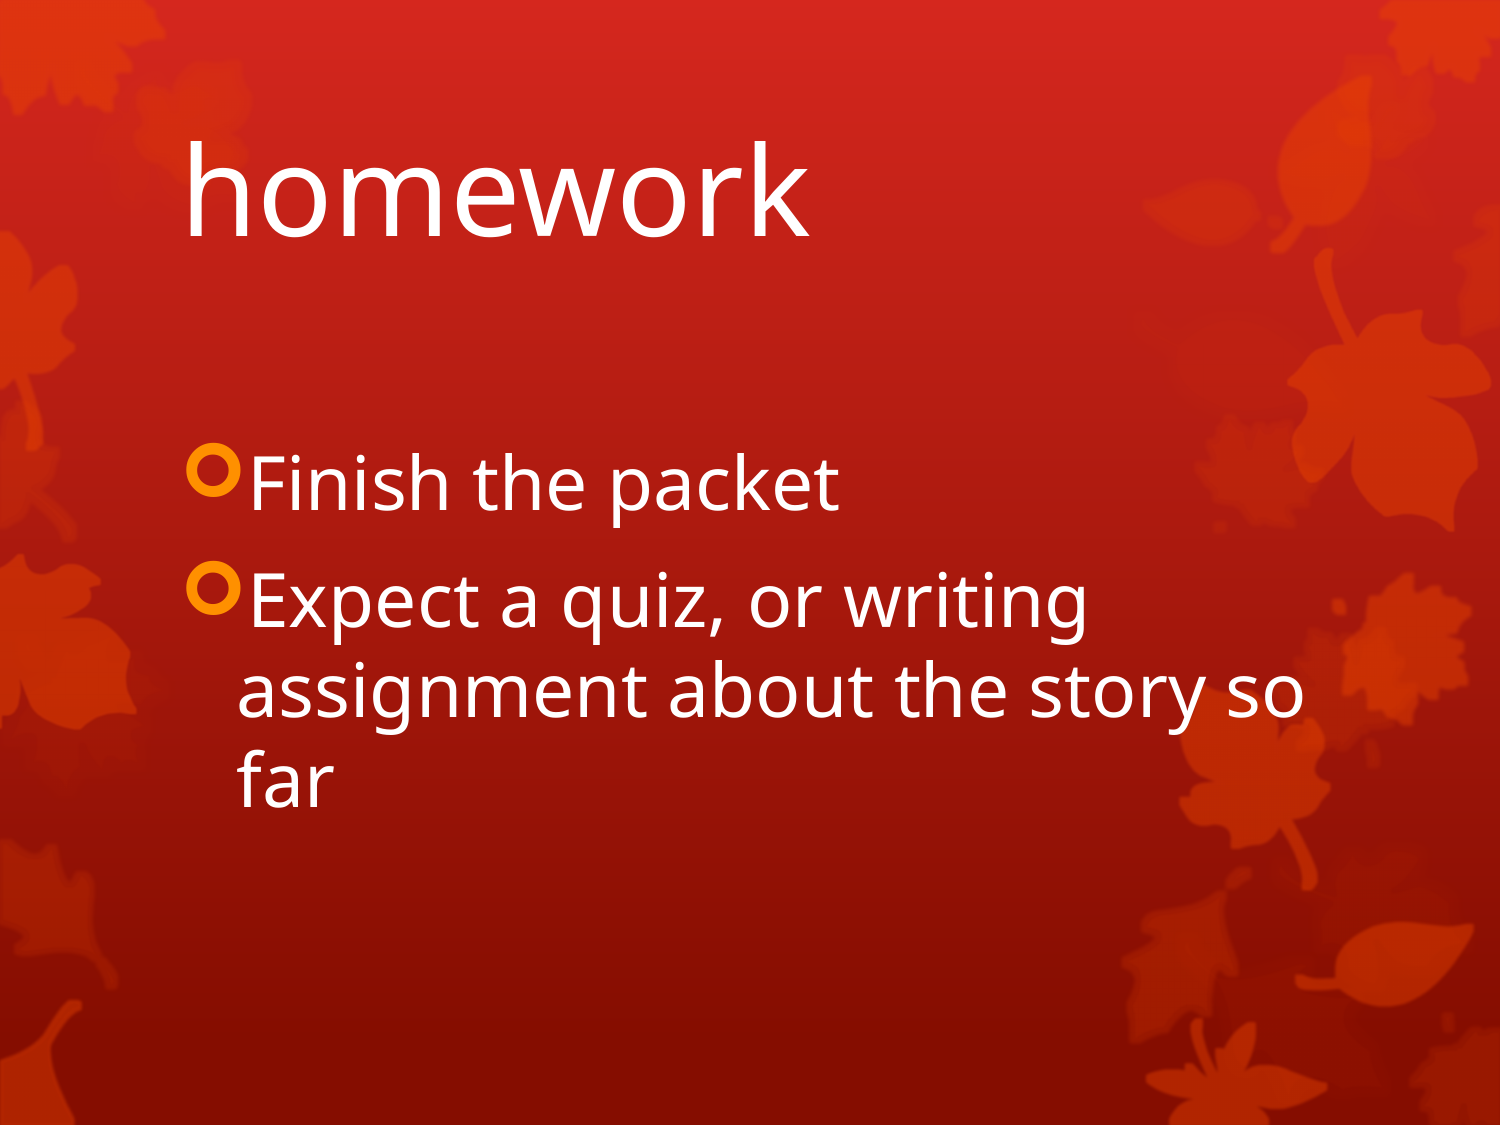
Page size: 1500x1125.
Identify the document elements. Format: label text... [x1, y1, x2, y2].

title homework [165, 110, 1335, 263]
list Finish the packet Expect a quiz, or writing assignment about the story so far [165, 296, 1335, 962]
